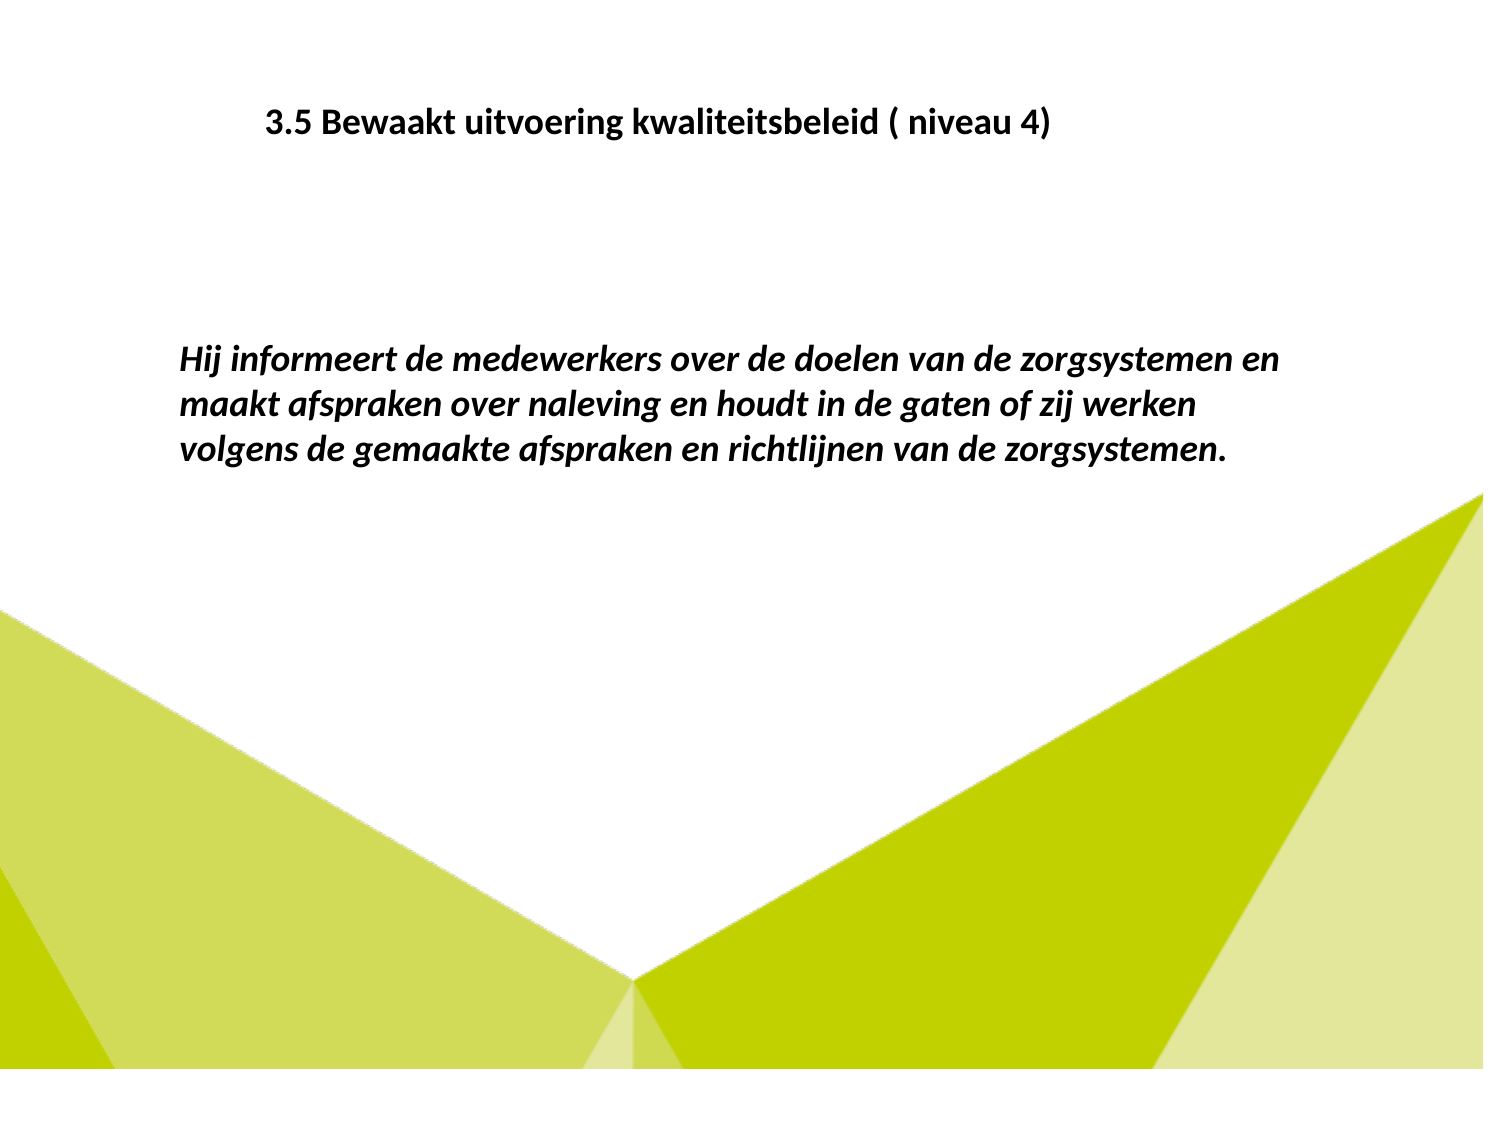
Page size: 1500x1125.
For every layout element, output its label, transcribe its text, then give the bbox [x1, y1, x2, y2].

text_box 3.5 Bewaakt uitvoering kwaliteitsbeleid ( niveau 4) [249, 89, 1391, 150]
text_box Hij informeert de medewerkers over de doelen van de zorgsystemen en maakt afspraken over naleving en houdt in de gaten of zij werken volgens de gemaakte afspraken en richtlijnen van de zorgsystemen. [164, 326, 1334, 418]
picture [0, 419, 1484, 1069]
